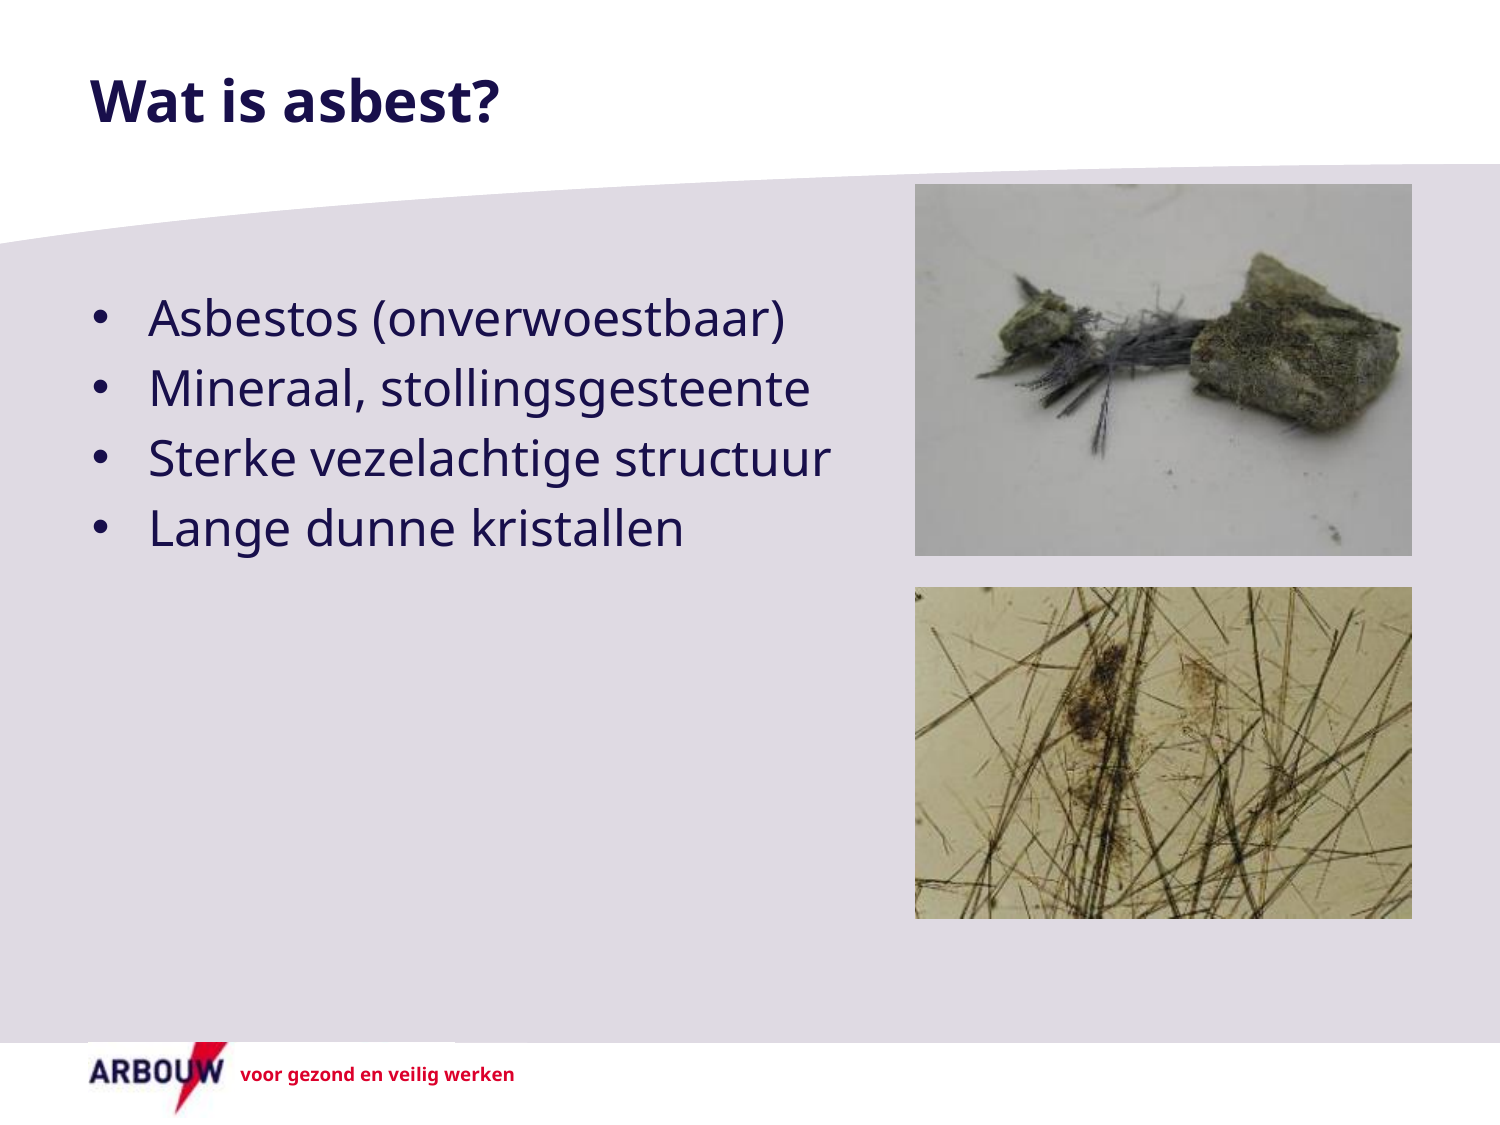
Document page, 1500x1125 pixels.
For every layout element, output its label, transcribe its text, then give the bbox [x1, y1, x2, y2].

title Wat is asbest? [74, 11, 1430, 188]
picture [915, 184, 1412, 557]
picture [915, 587, 1412, 919]
picture [88, 1042, 234, 1118]
list Asbestos (onverwoestbaar) Mineraal, stollingsgesteente Sterke vezelachtige structuur Lange dunne kristallen [76, 278, 892, 1006]
